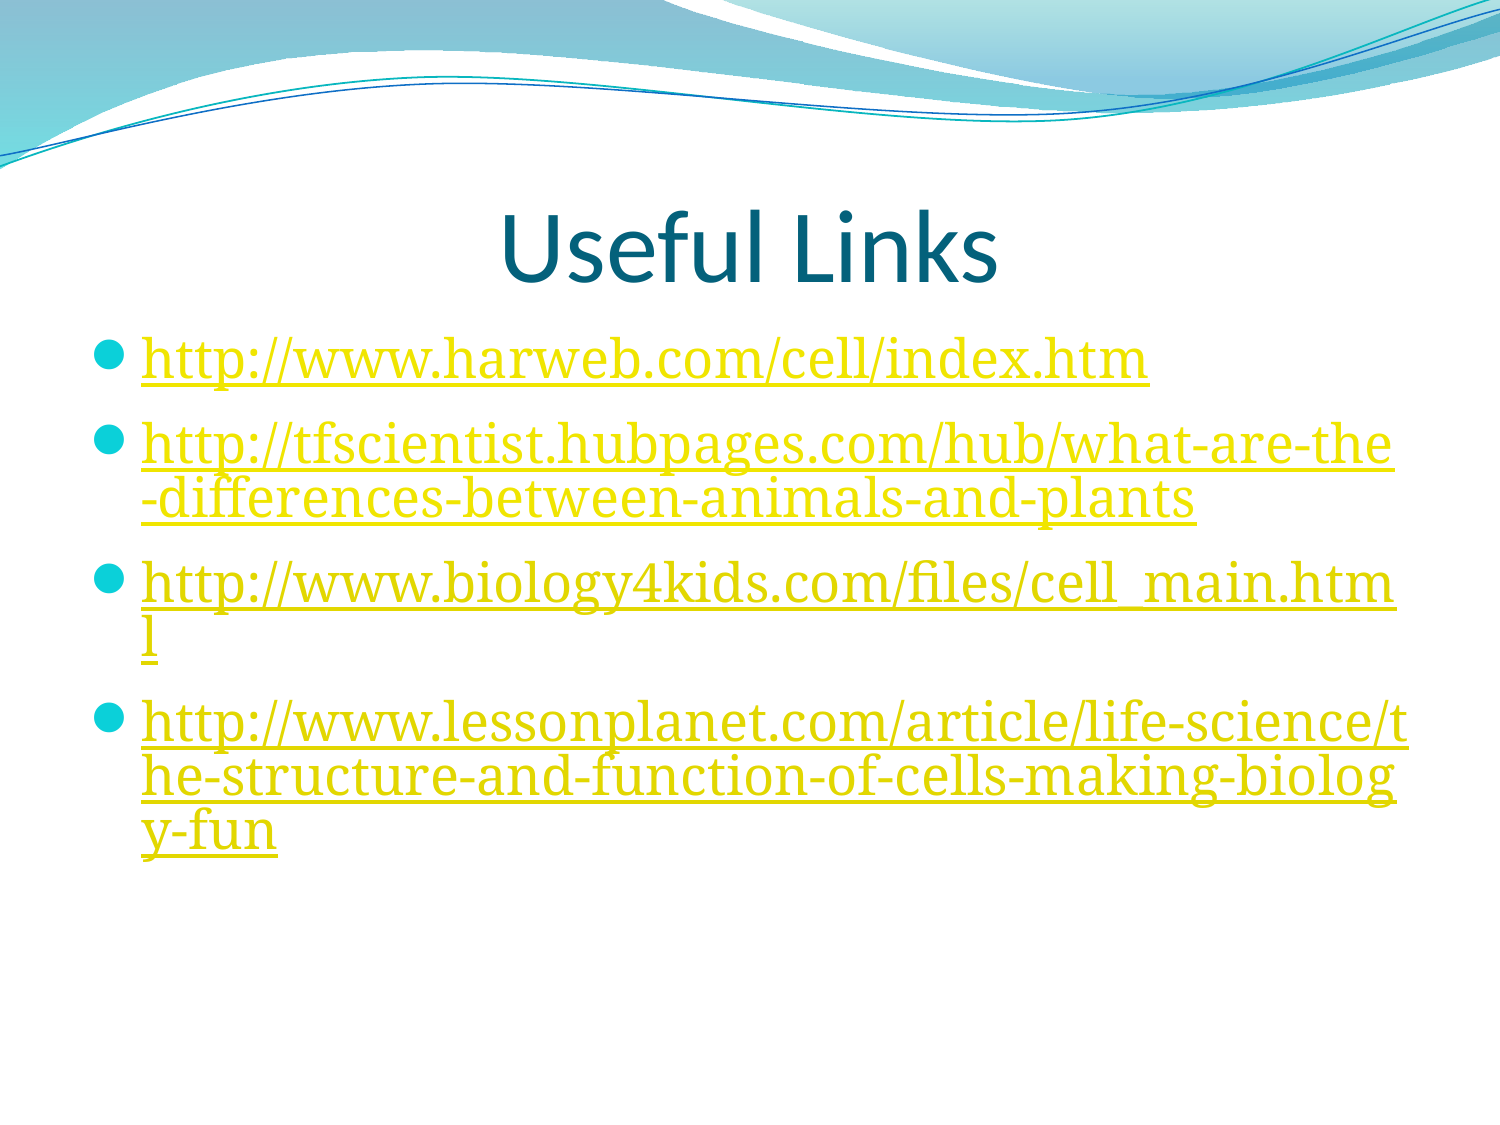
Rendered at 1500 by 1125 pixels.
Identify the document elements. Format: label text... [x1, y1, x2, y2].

title Useful Links [75, 115, 1425, 303]
list http://www.harweb.com/cell/index.htm http://tfscientist.hubpages.com/hub/what-are-the-differences-between-animals-and-plants http://www.biology4kids.com/files/cell_main.html http://www.lessonplanet.com/article/life-science/the-structure-and-function-of-cells-making-biology-fun [75, 317, 1425, 1038]
